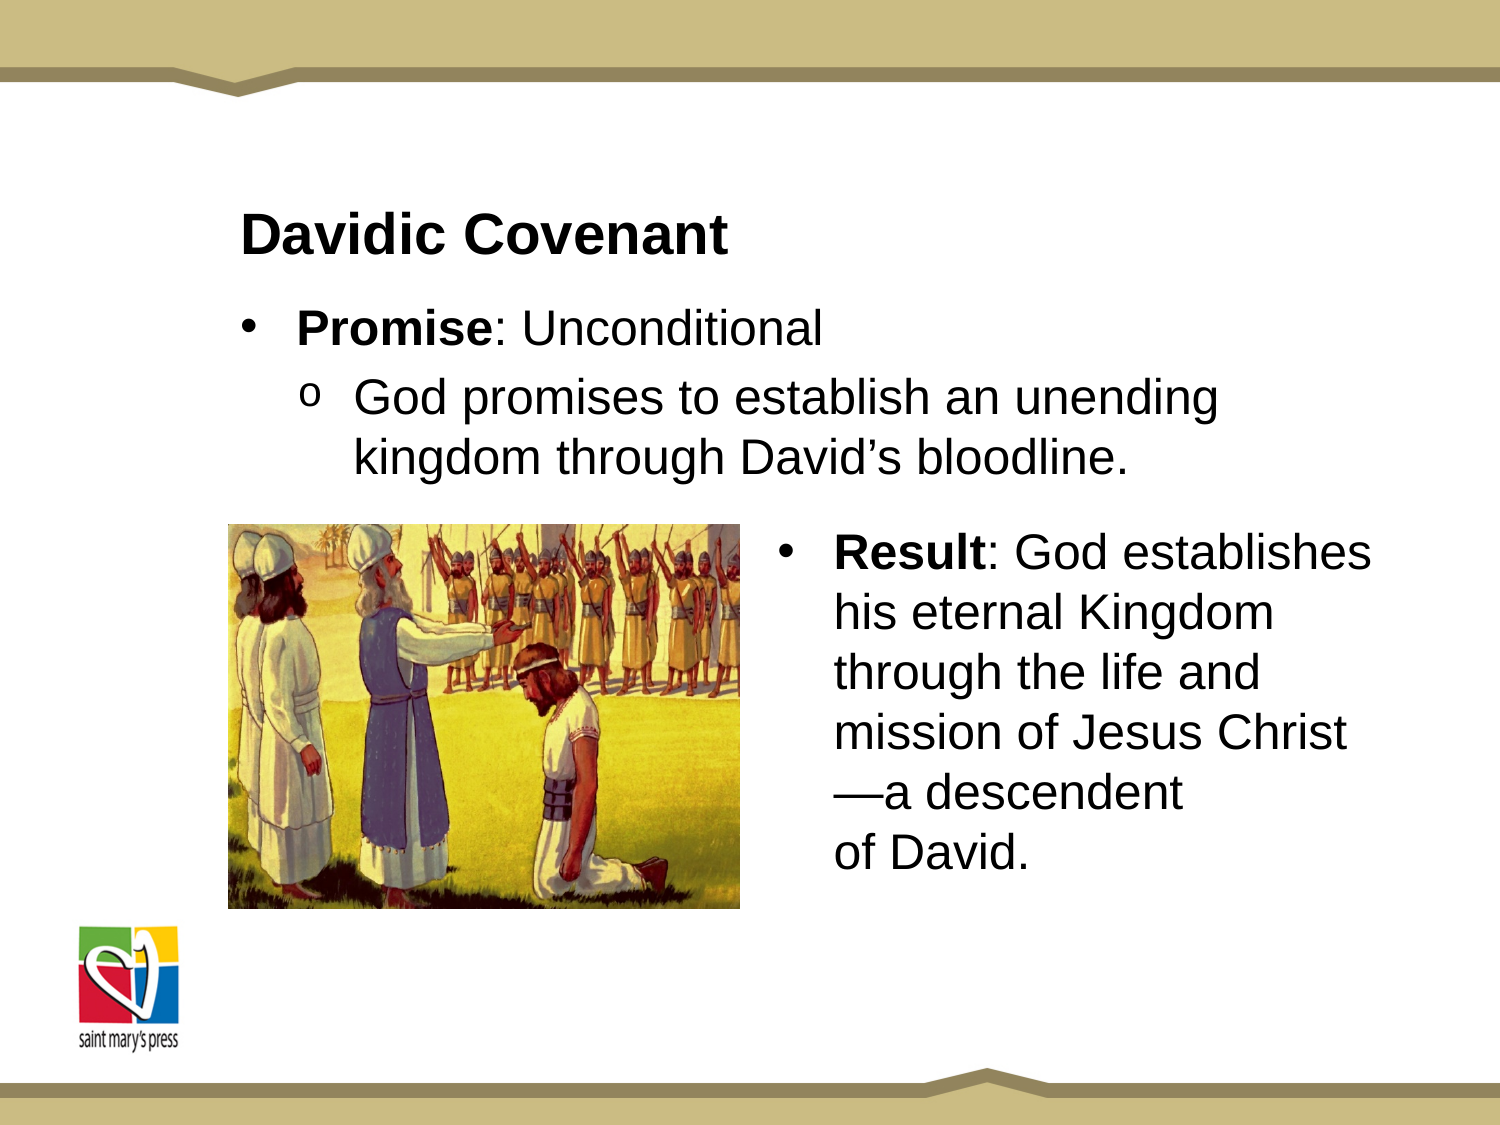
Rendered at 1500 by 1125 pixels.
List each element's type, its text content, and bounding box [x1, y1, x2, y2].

picture [0, 0, 1500, 1125]
text_box Result: God establishes his eternal Kingdom through the life and mission of Jesus Christ—a descendent of David. [762, 512, 1400, 948]
list Promise: Unconditional God promises to establish an unending kingdom through David’s bloodline. [225, 287, 1288, 525]
title Davidic Covenant [225, 187, 1500, 275]
